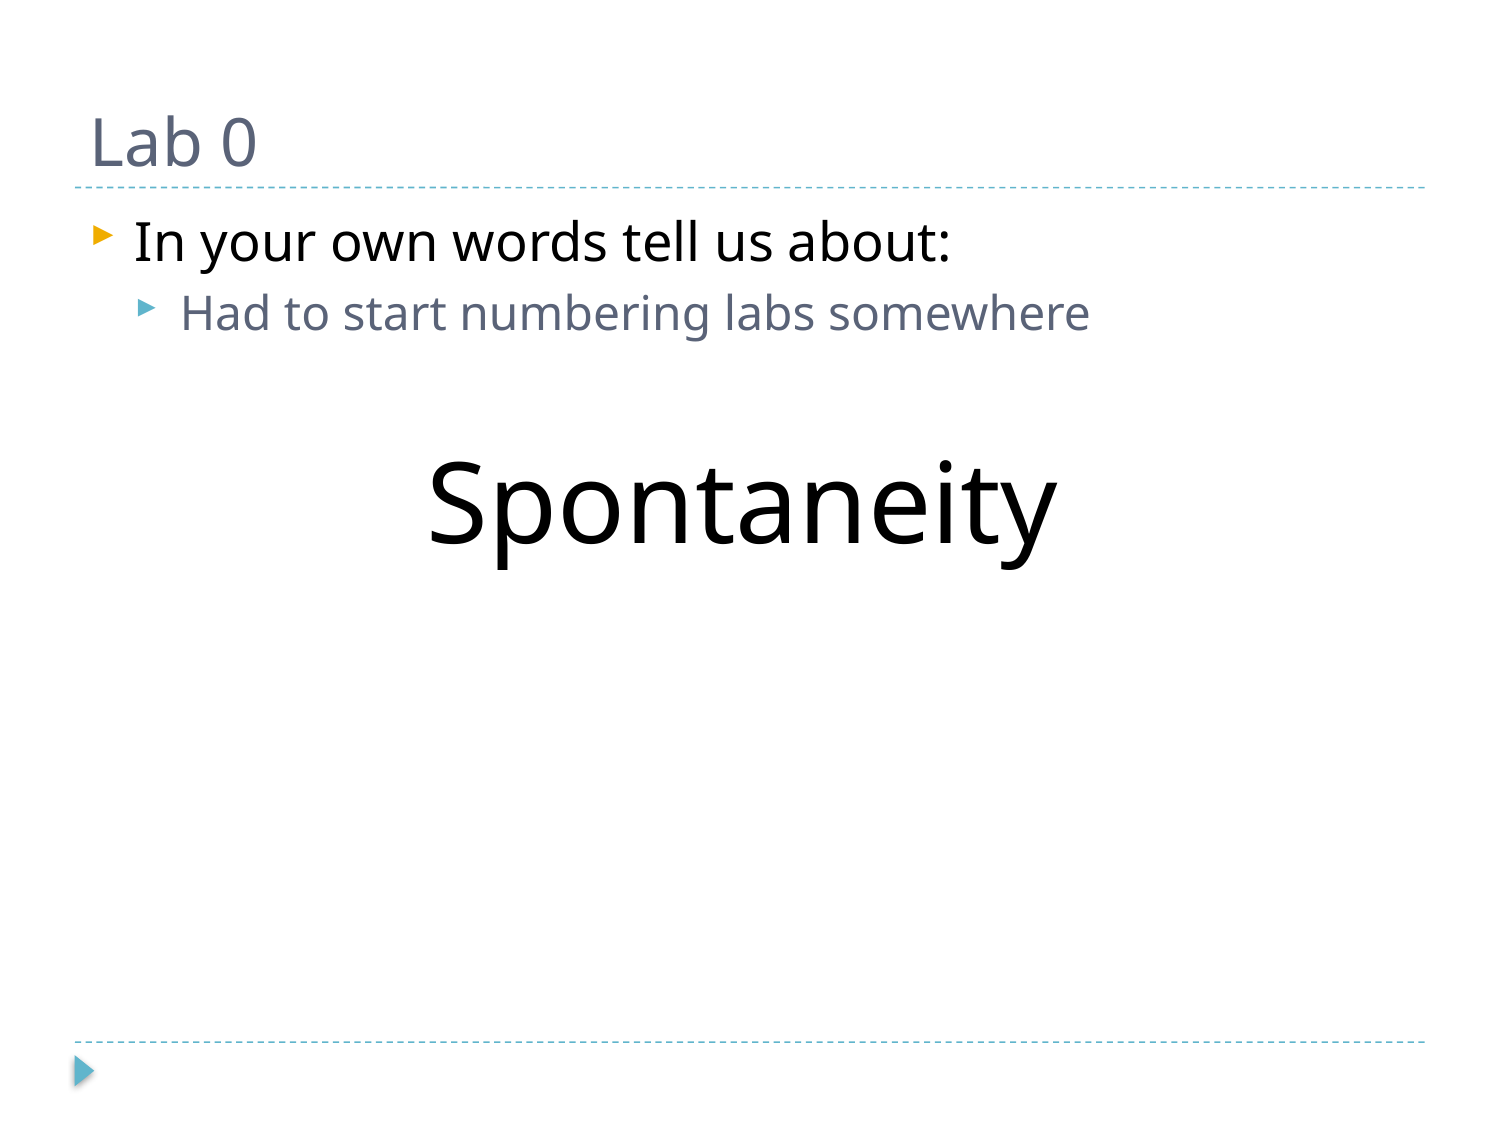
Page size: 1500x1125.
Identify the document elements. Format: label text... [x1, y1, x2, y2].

title Lab 0 [75, 24, 1425, 188]
list In your own words tell us about: Had to start numbering labs somewhere Spontaneity [75, 200, 1425, 1010]
